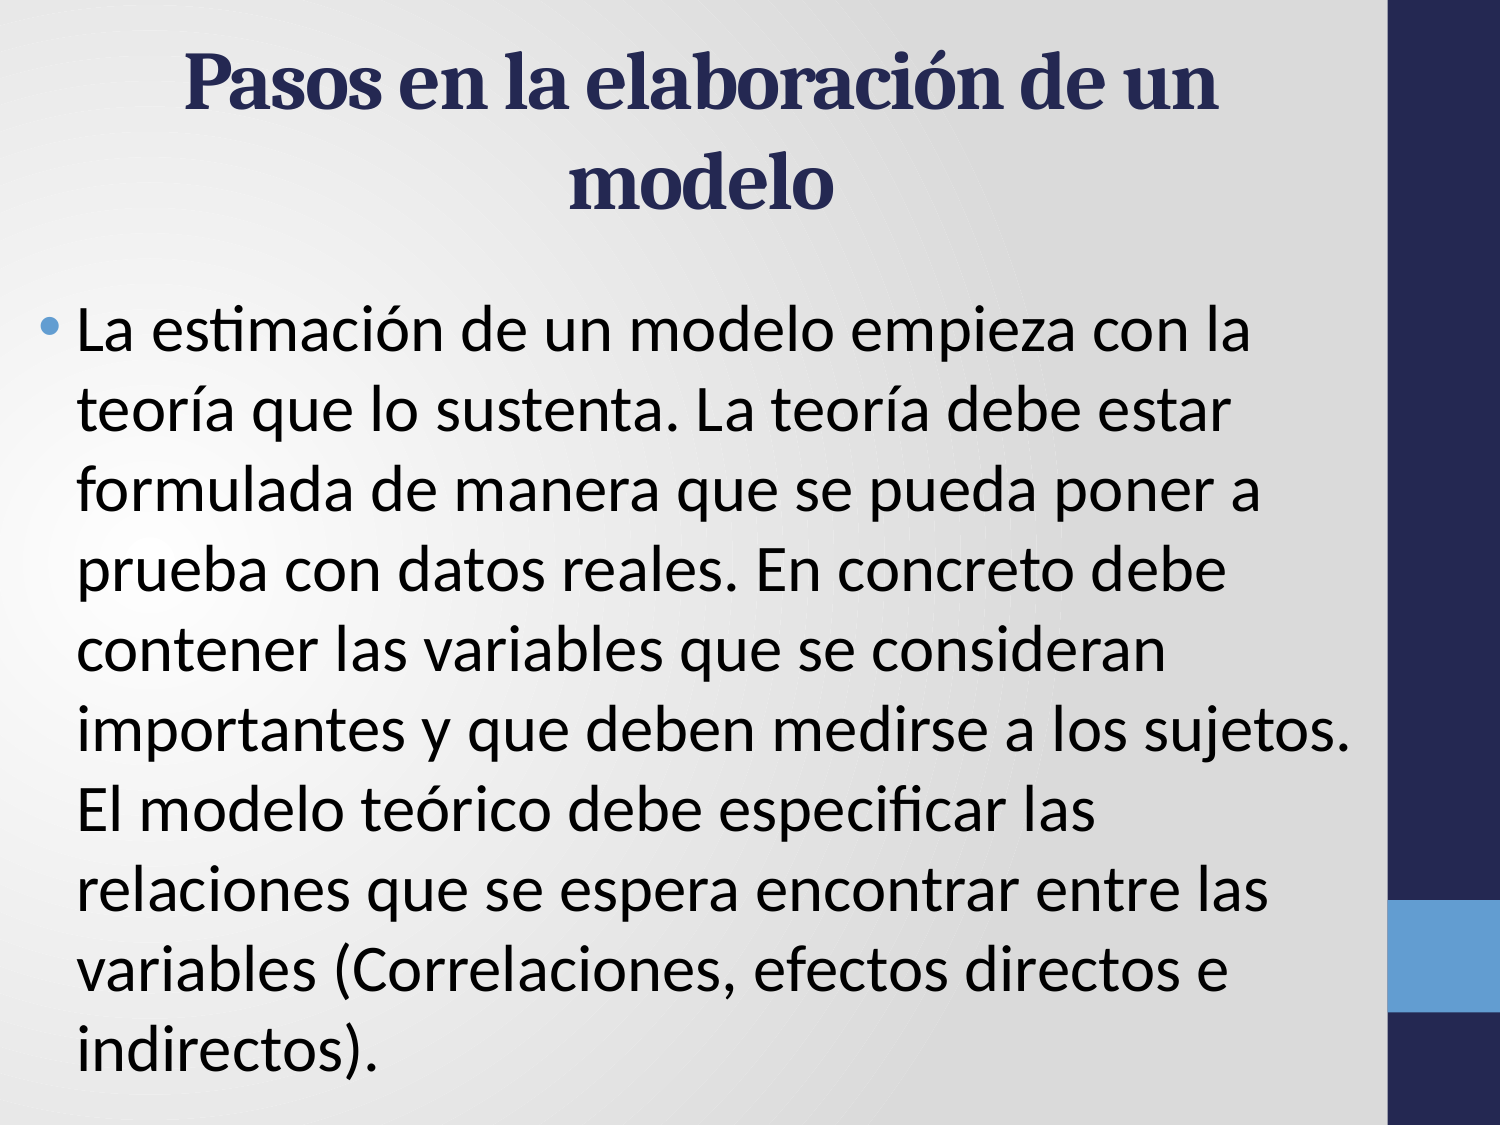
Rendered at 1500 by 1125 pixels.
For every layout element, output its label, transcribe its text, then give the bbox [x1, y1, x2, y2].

list La estimación de un modelo empieza con la teoría que lo sustenta. La teoría debe estar formulada de manera que se pueda poner a prueba con datos reales. En concreto debe contener las variables que se consideran importantes y que deben medirse a los sujetos. El modelo teórico debe especificar las relaciones que se espera encontrar entre las variables (Correlaciones, efectos directos e indirectos). [4, 277, 1399, 1125]
title Pasos en la elaboración de un modelo [76, 90, 1327, 277]
